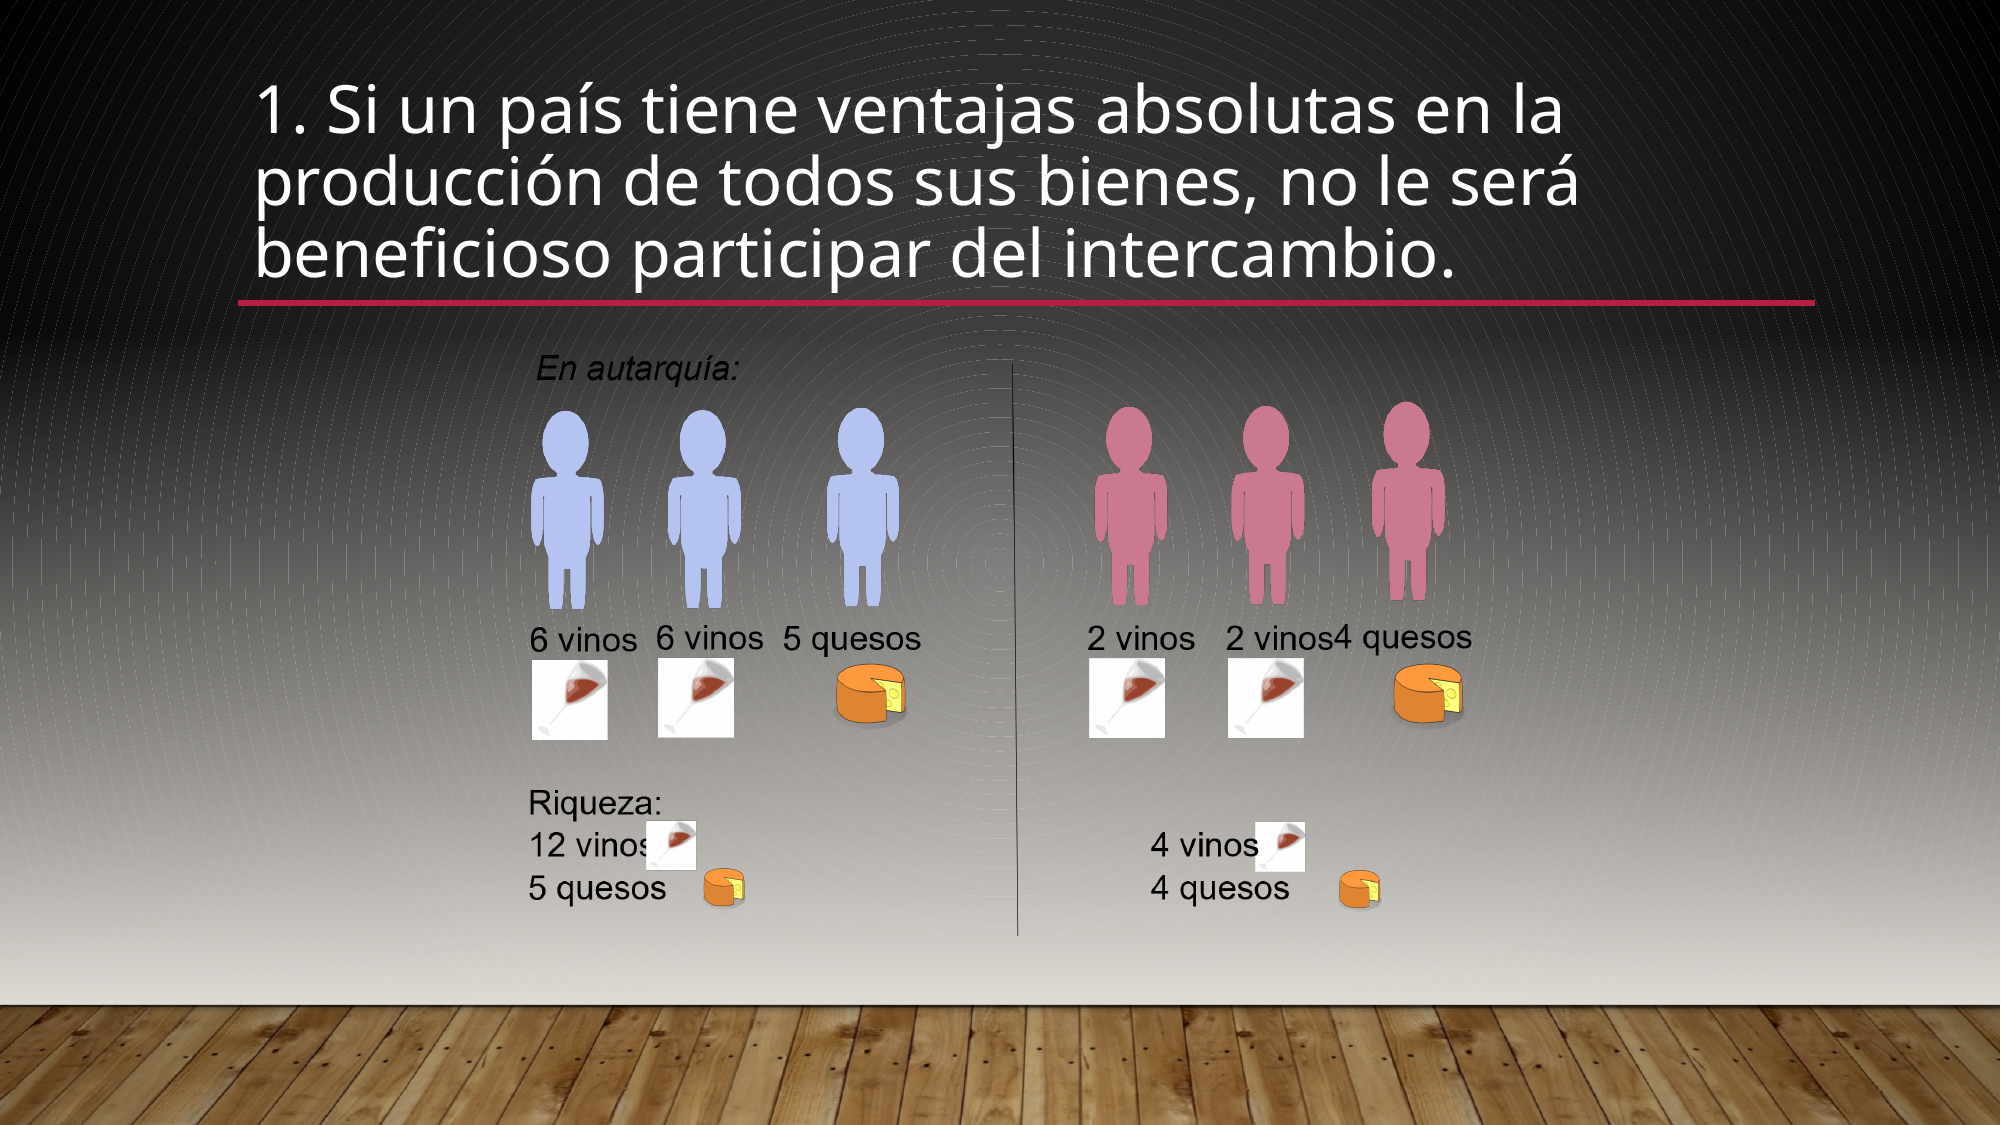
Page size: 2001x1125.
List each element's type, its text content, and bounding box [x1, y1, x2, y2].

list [529, 355, 1560, 936]
title 1. Si un país tiene ventajas absolutas en la producción de todos sus bienes, no le será beneficioso participar del intercambio. [238, 68, 1814, 305]
picture [0, 1005, 2000, 1125]
